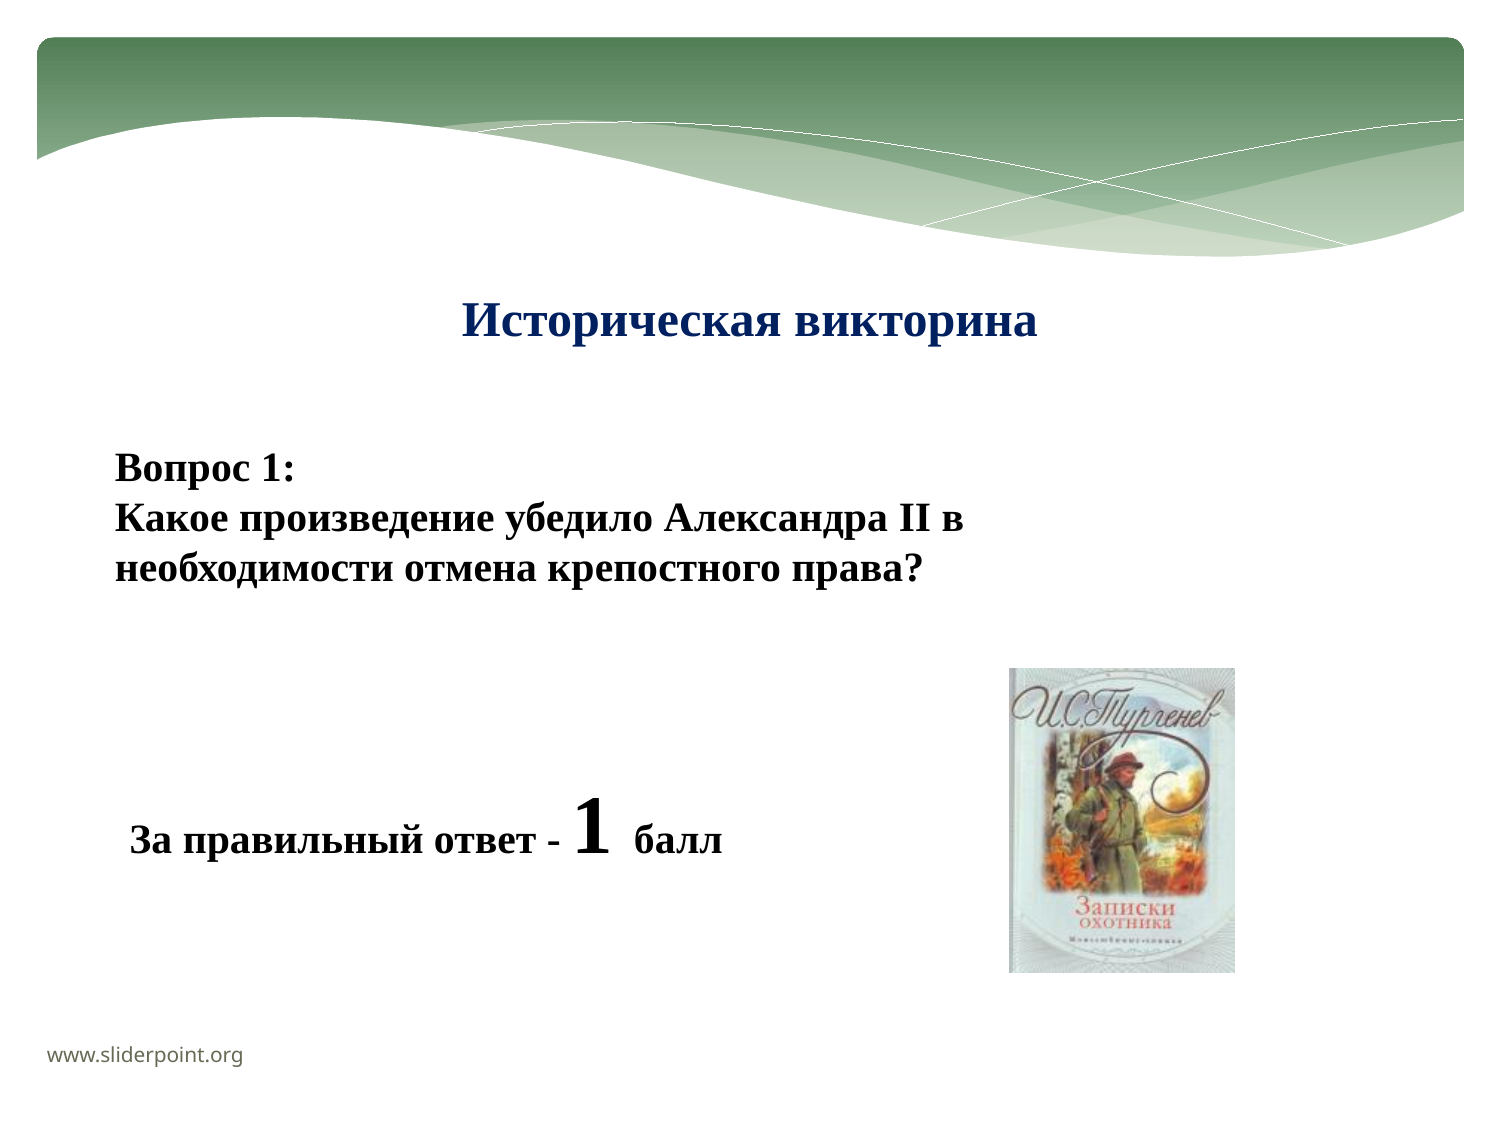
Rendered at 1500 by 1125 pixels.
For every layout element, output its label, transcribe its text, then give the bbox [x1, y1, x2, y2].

text_box Историческая викторина [0, 278, 1500, 354]
footer www.sliderpoint.org [31, 1025, 653, 1086]
text_box За правильный ответ - 1 балл [114, 763, 749, 878]
text_box Вопрос 1: Какое произведение убедило Александра II в необходимости отмена крепостного права? [100, 432, 1199, 598]
picture [1009, 668, 1235, 974]
